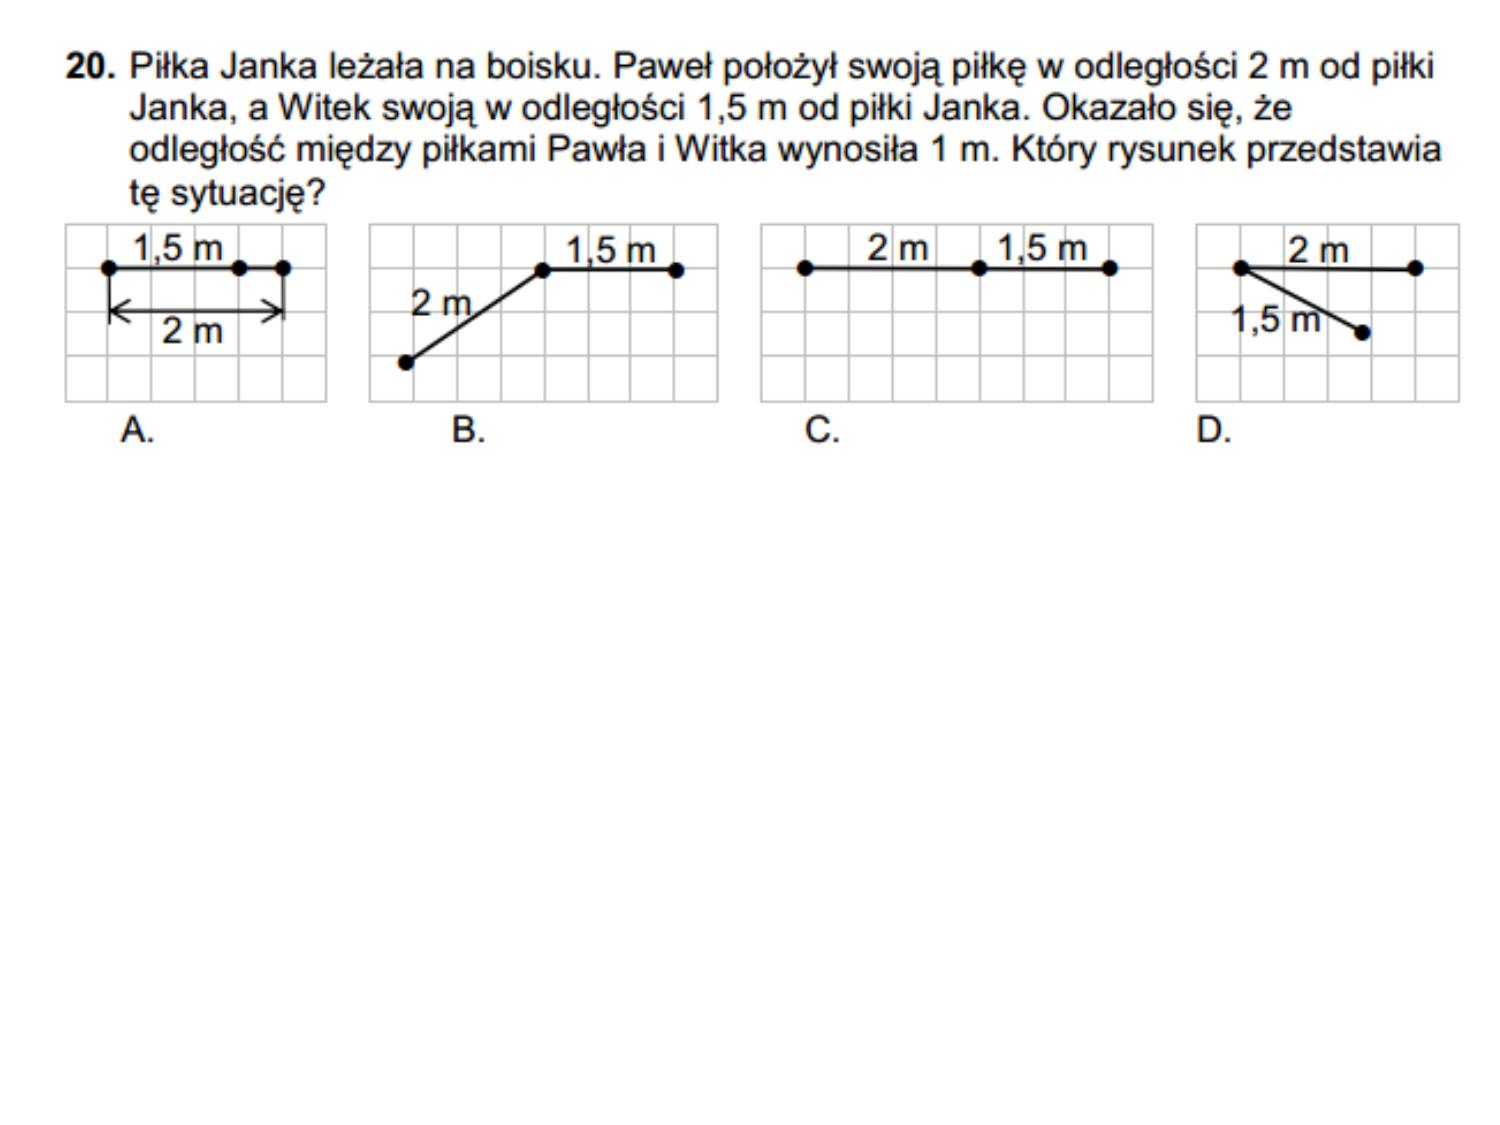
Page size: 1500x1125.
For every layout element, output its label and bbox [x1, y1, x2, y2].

picture [17, 18, 1500, 469]
